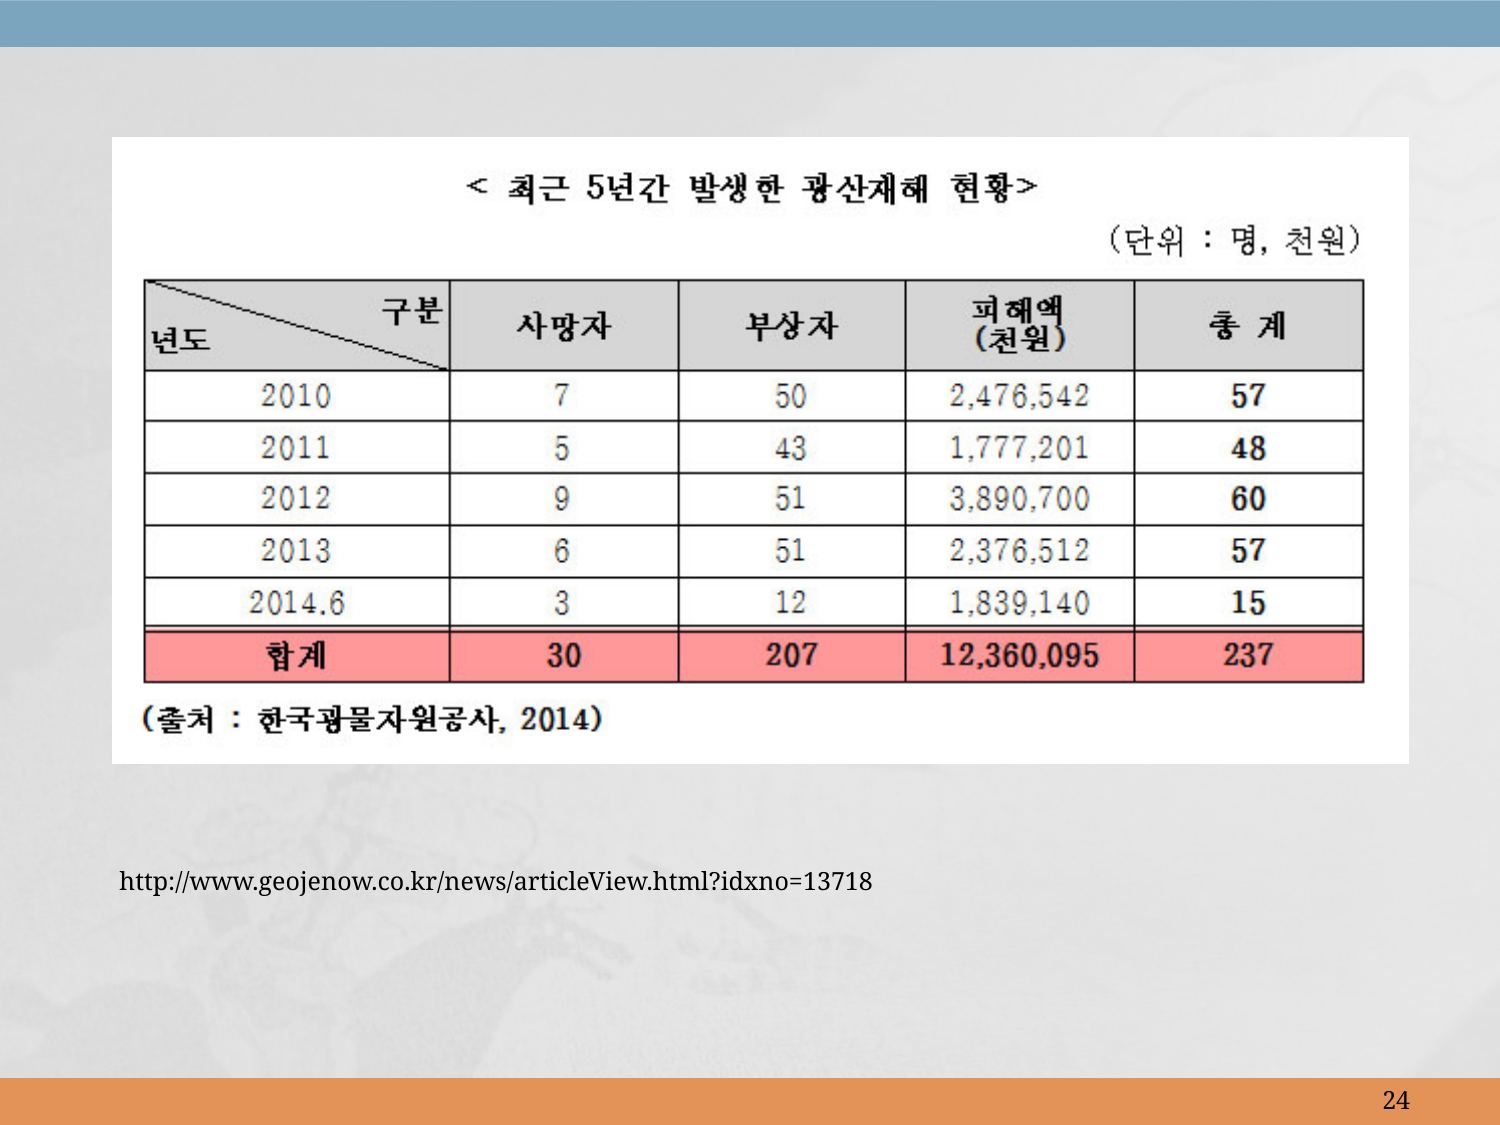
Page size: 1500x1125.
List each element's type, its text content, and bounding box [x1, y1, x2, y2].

text_box http://www.geojenow.co.kr/news/articleView.html?idxno=13718 [104, 857, 1128, 903]
picture [112, 137, 1409, 764]
slide_number 24 [1074, 1078, 1425, 1125]
